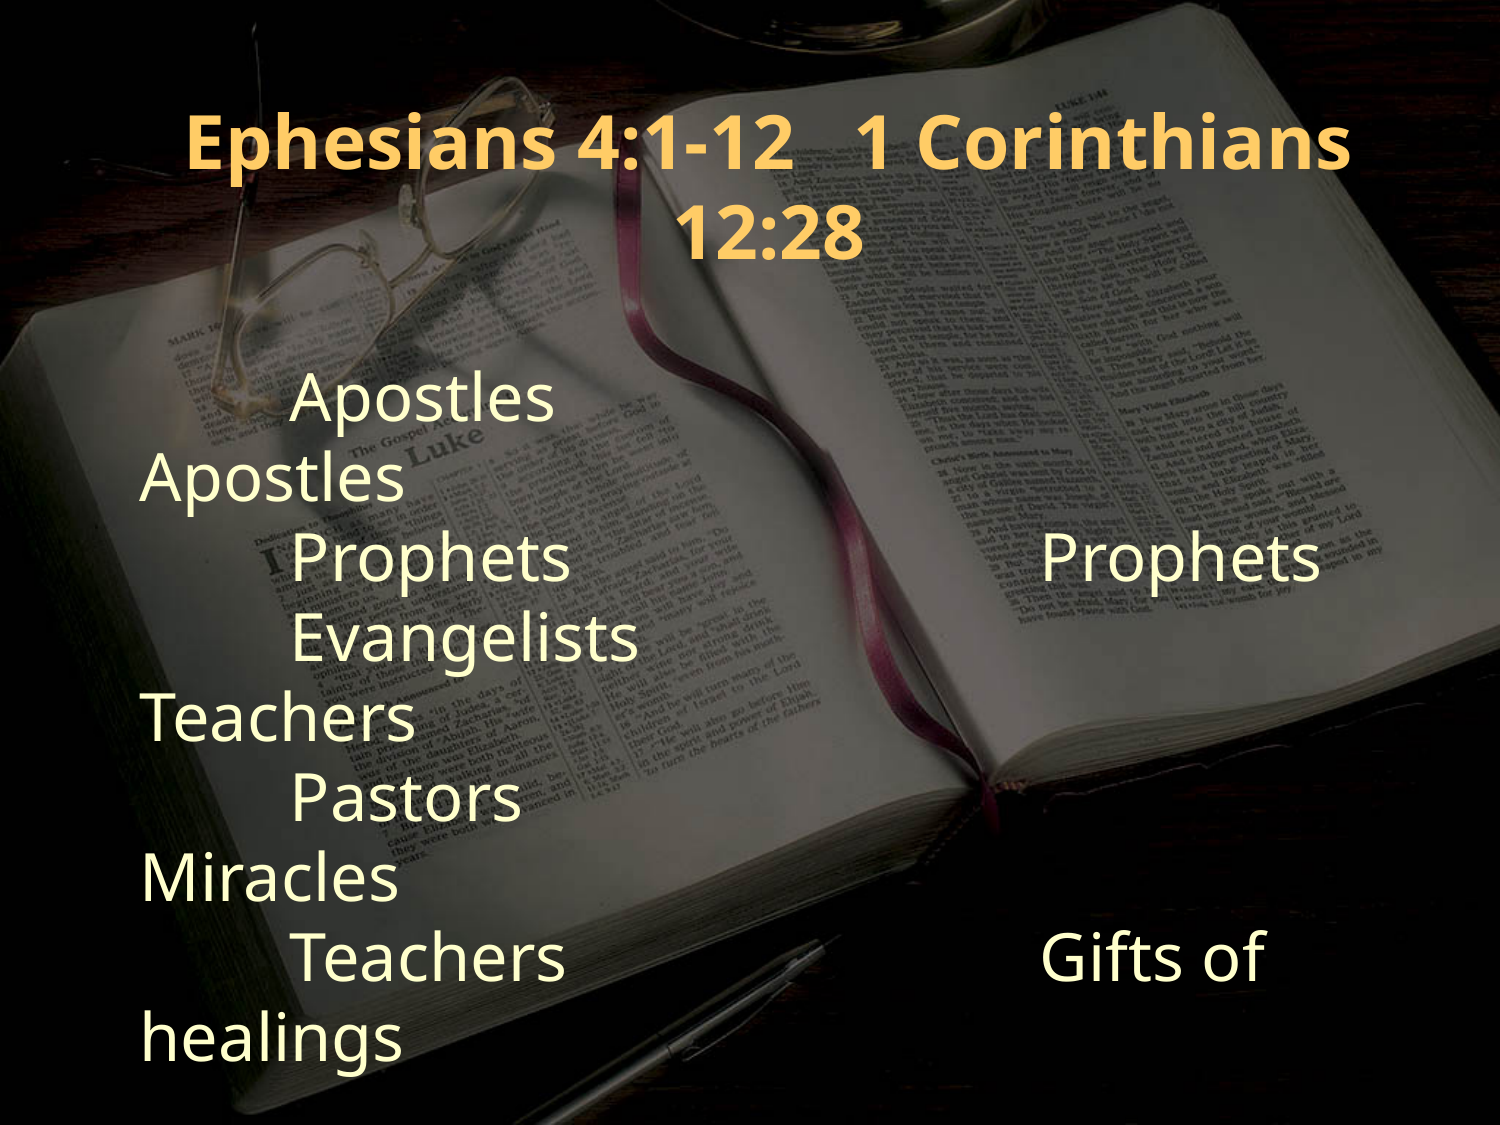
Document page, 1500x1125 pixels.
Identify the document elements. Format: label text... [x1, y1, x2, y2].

picture [0, 0, 1500, 1125]
text_box Ephesians 4:1-12 1 Corinthians 12:28 Apostles Apostles Prophets Prophets Evangelists Teachers Pastors Miracles Teachers Gifts of healings etc. [124, 87, 1413, 1125]
